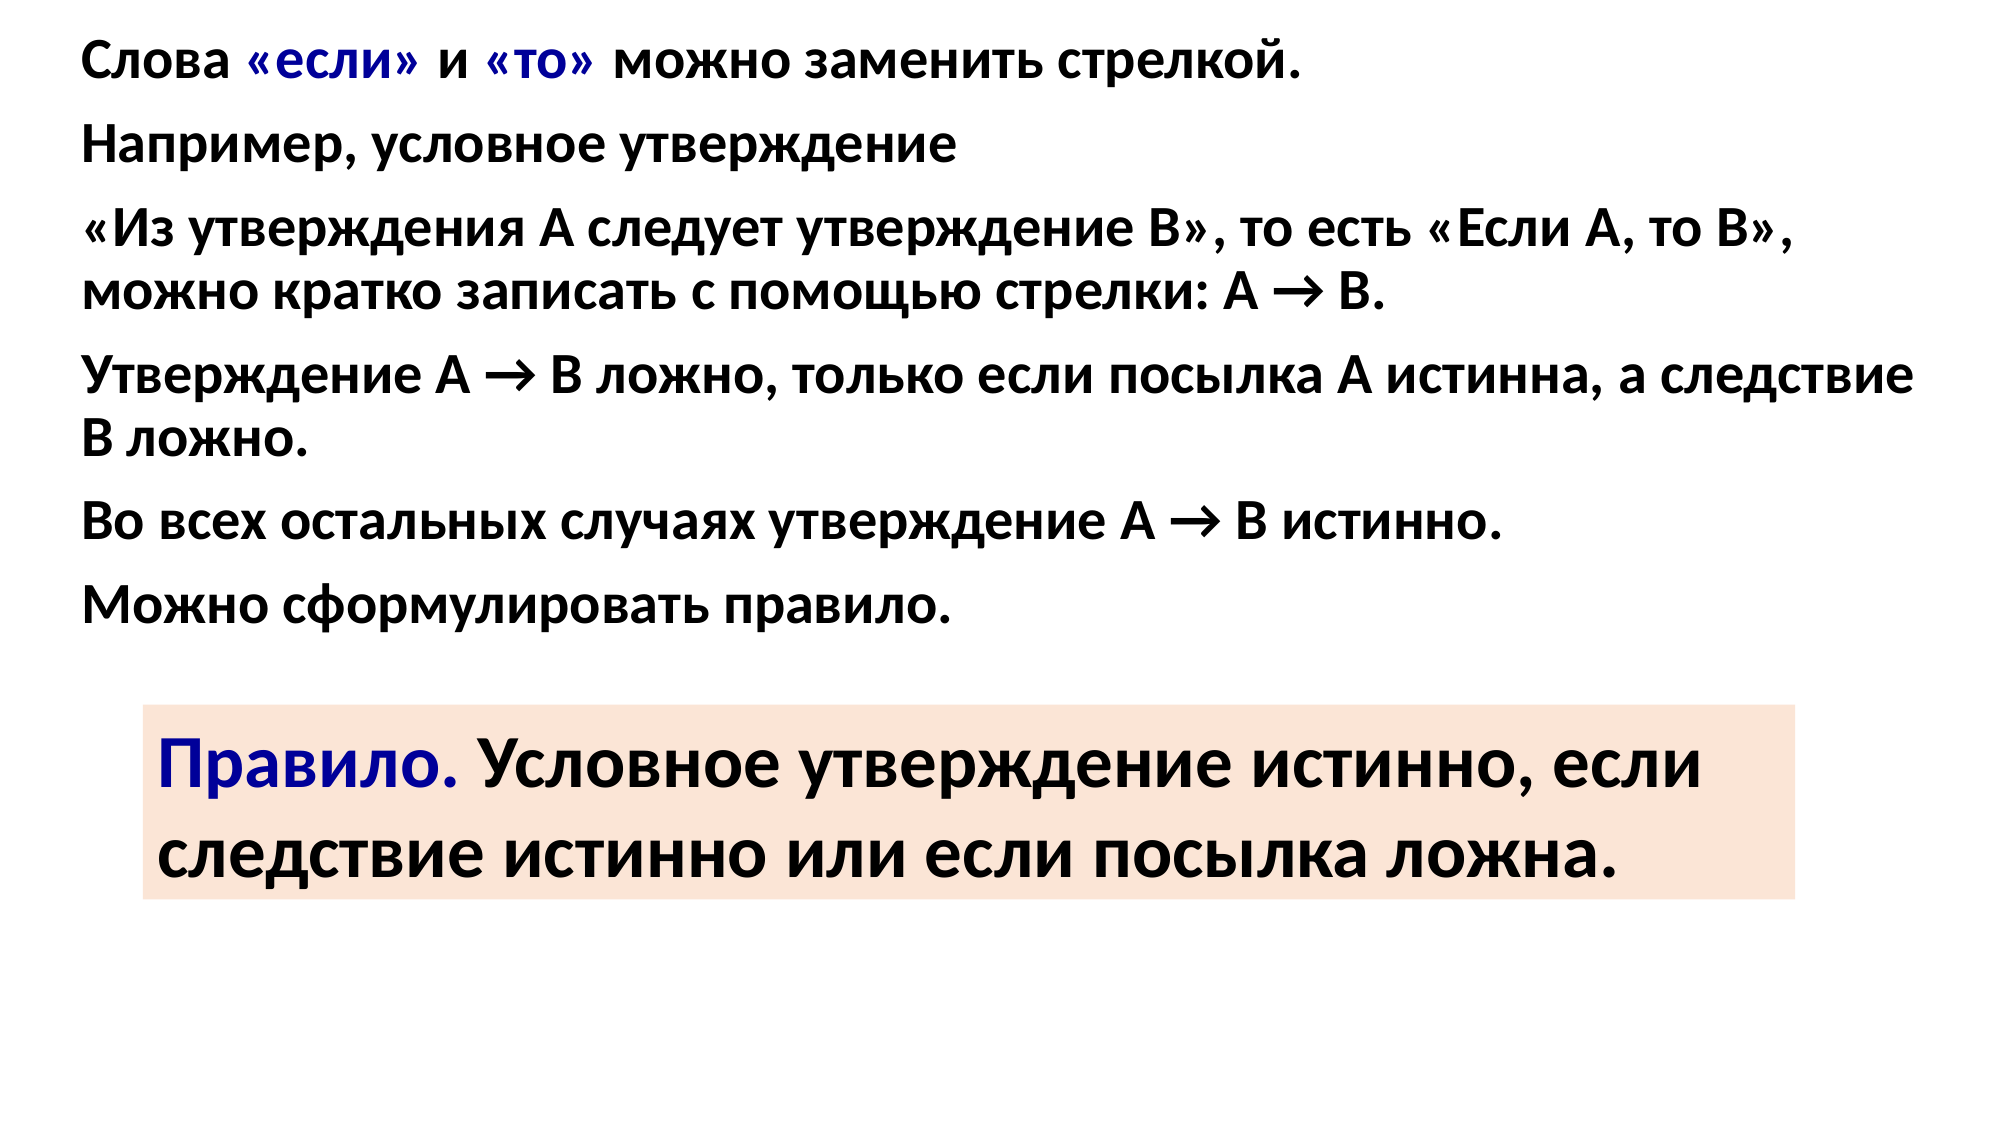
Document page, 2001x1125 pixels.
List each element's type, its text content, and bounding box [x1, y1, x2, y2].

text_box Правило. Условное утверждение истинно, если следствие истинно или если посылка ложна. [142, 704, 1796, 900]
list Слова «если» и «то» можно заменить стрелкой. Например, условное утверждение «Из утверждения А следует утверждение В», то есть «Если А, то В», можно кратко записать с помощью стрелки: А → В. Утверждение А → В ложно, только если посылка А истинна, а следствие В ложно. Во всех остальных случаях утверждение А → В истинно. Можно сформулировать правило. [66, 20, 1943, 735]
